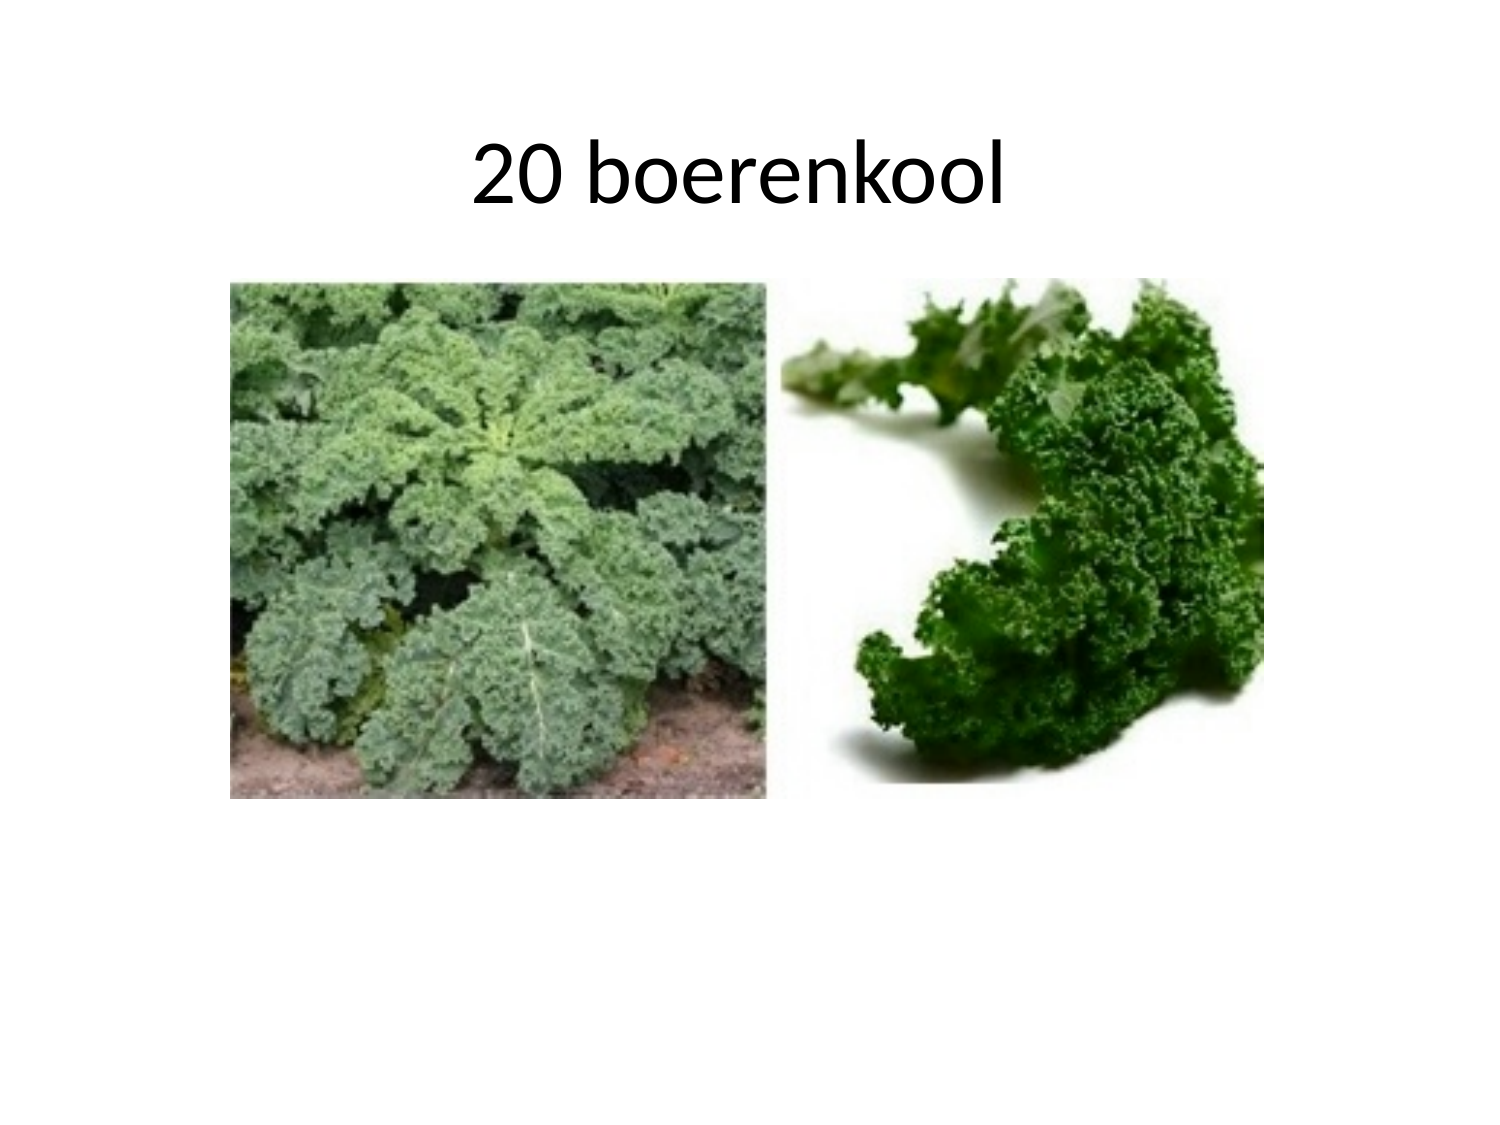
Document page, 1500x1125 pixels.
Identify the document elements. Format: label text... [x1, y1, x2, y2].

title 20 boerenkool [112, 78, 1388, 256]
picture [229, 278, 1265, 799]
